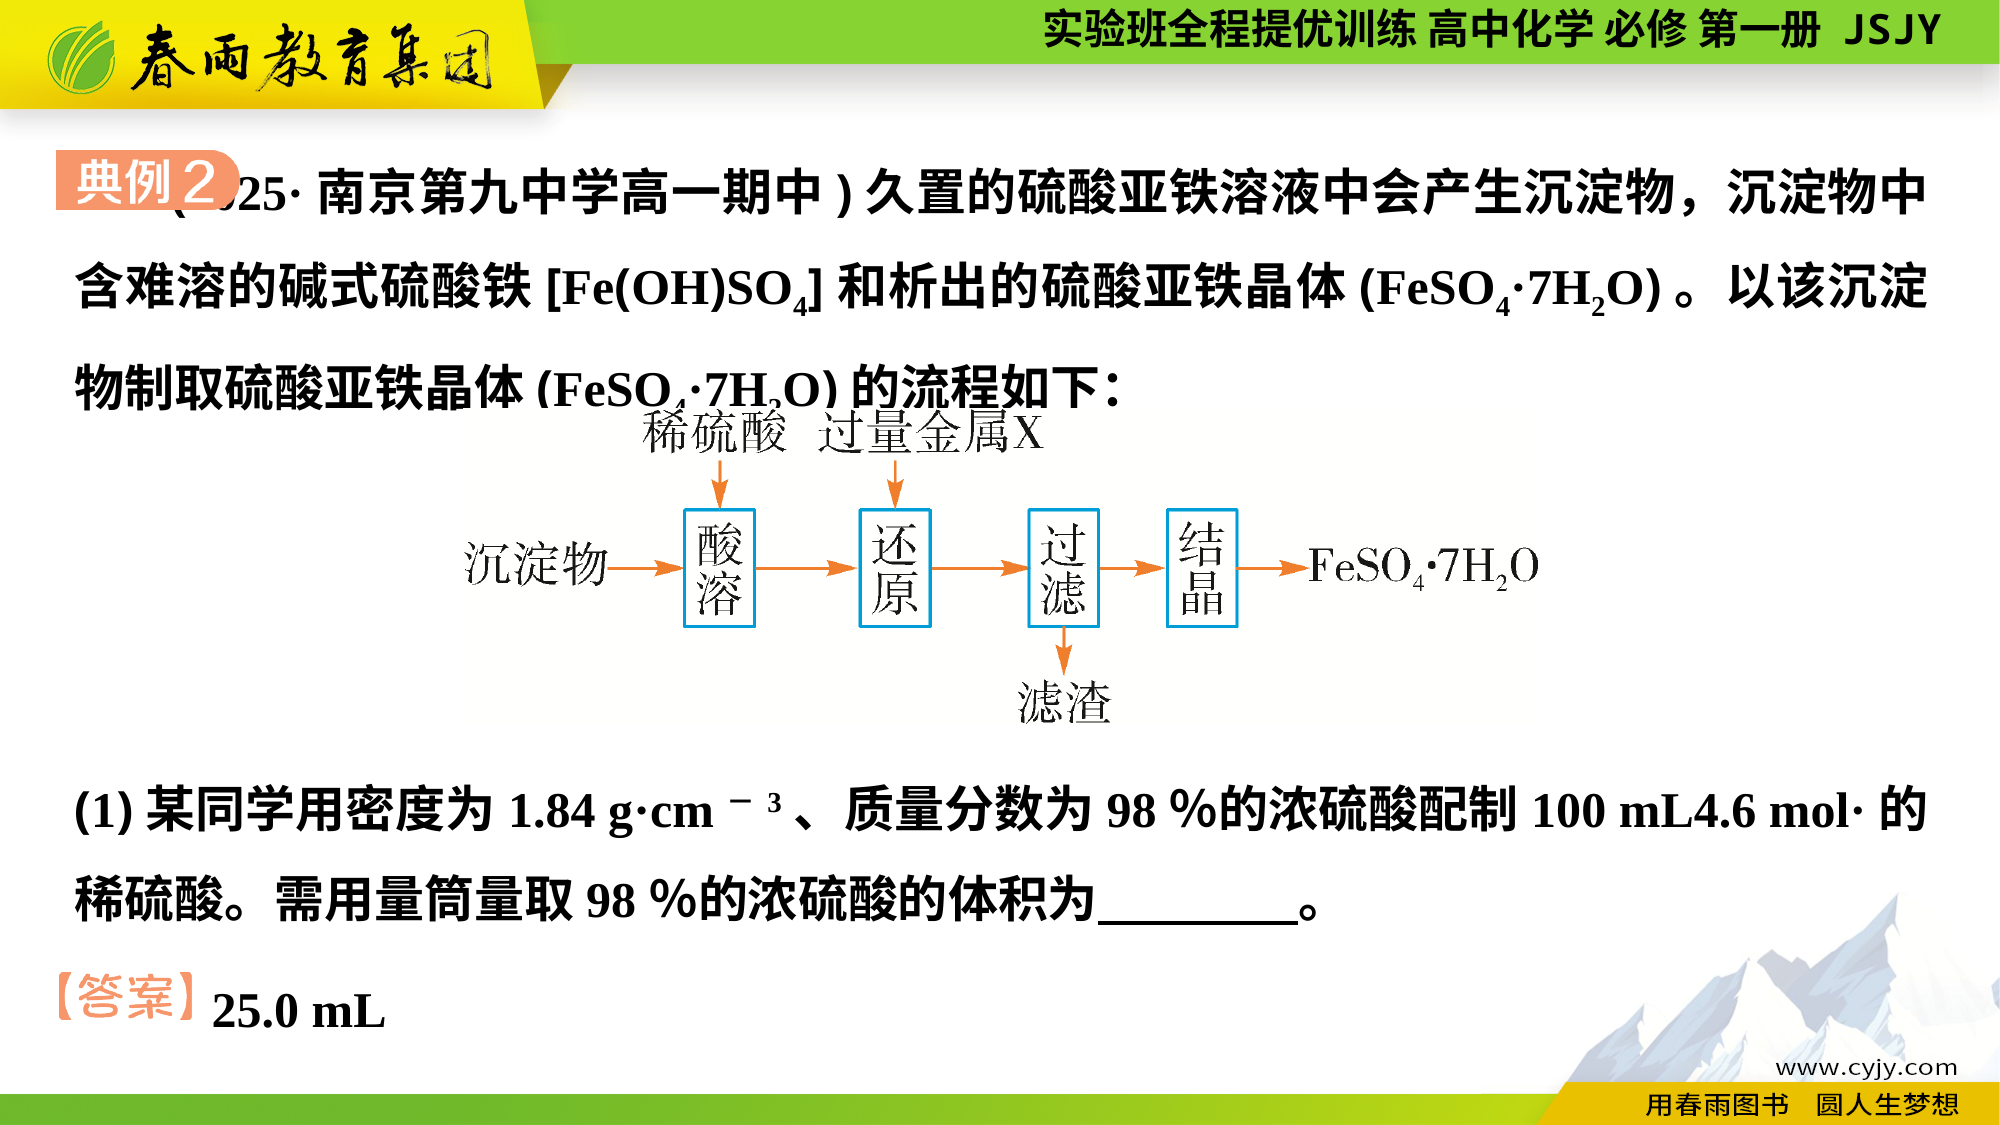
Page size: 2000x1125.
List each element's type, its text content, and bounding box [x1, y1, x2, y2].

picture [0, 0, 2000, 1125]
text_box 25.0 mL [59, 939, 1944, 1045]
list (2025·南京第九中学高一期中)久置的硫酸亚铁溶液中会产生沉淀物，沉淀物中含难溶的碱式硫酸铁[Fe(OH)SO4]和析出的硫酸亚铁晶体(FeSO4·7H2O)。以该沉淀物制取硫酸亚铁晶体(FeSO4·7H2O)的流程如下： [59, 122, 1944, 399]
